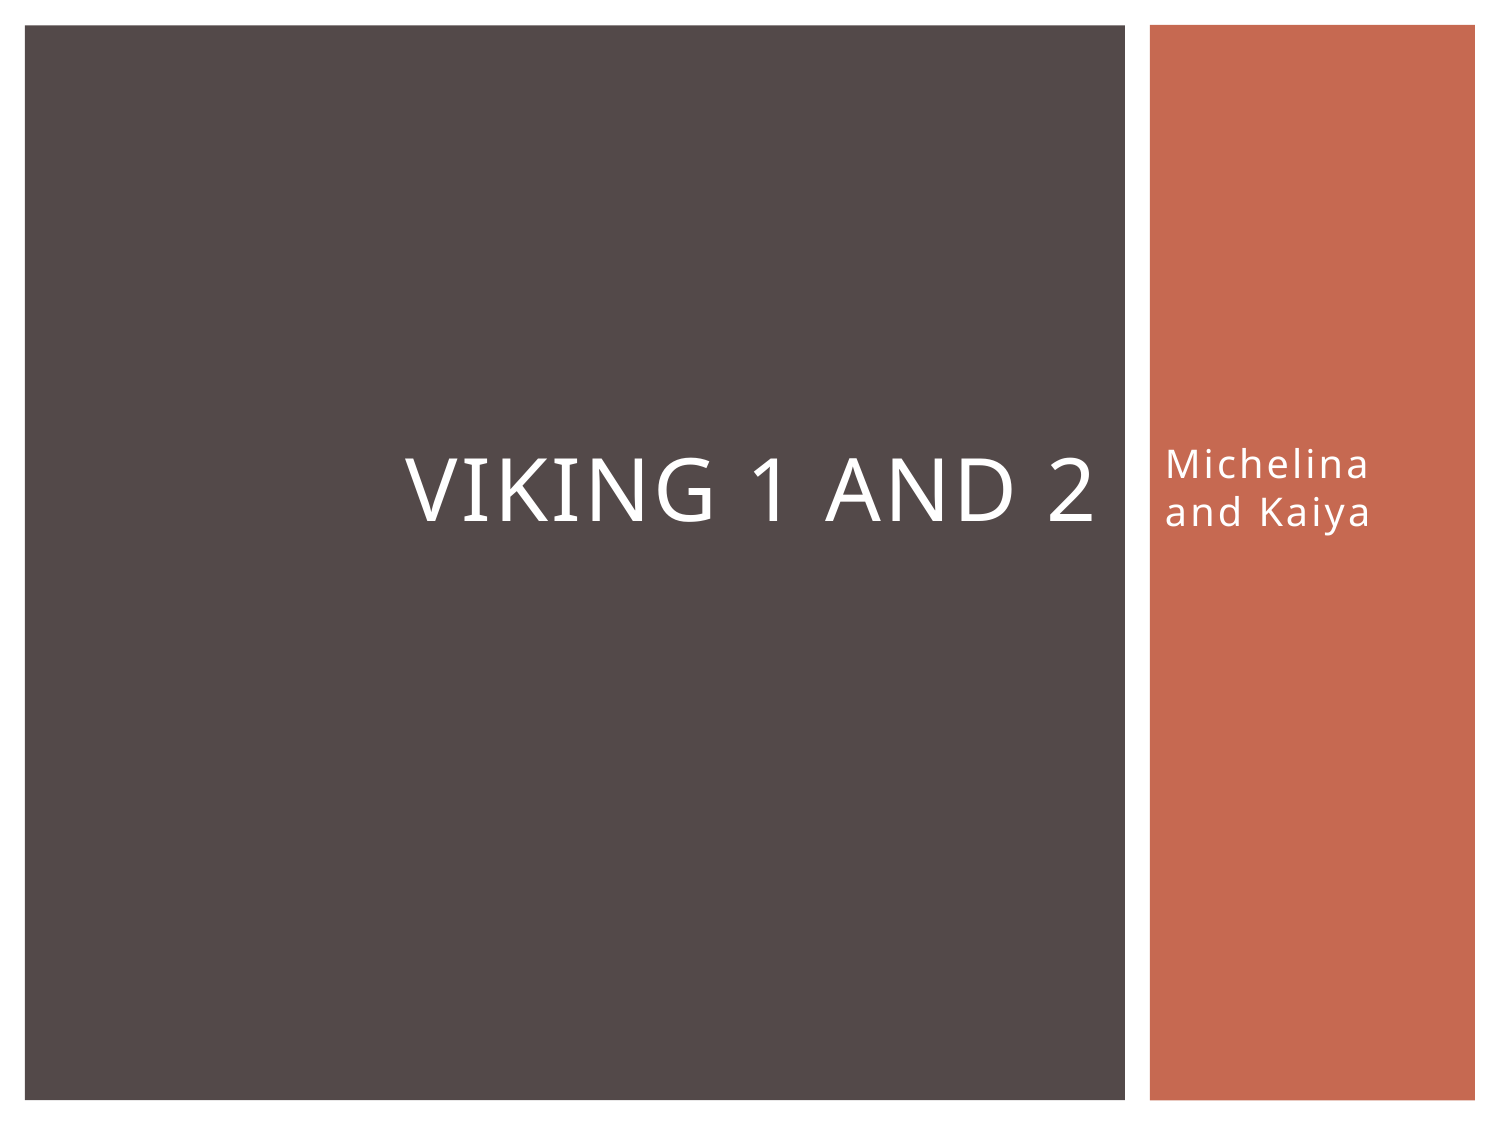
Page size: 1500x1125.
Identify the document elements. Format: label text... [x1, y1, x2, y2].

title Viking 1 and 2 [75, 336, 1113, 637]
subtitle Michelina and Kaiya [1149, 336, 1475, 637]
